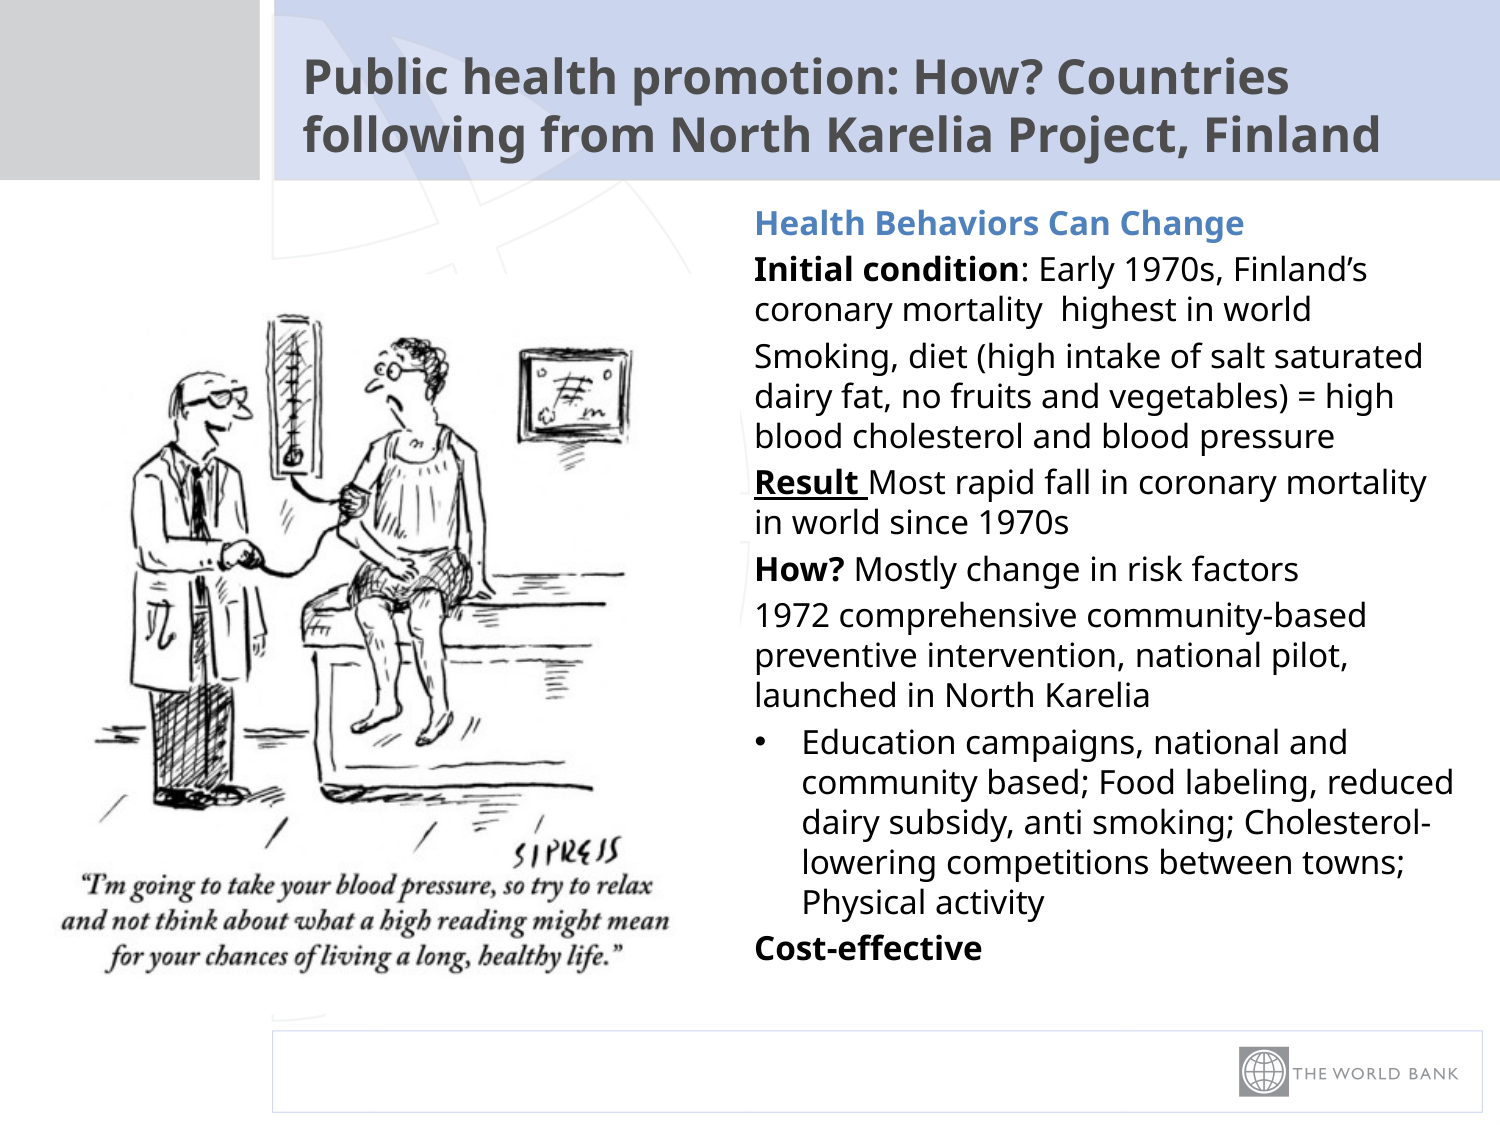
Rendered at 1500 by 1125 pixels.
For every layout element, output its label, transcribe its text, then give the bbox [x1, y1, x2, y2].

list Health Behaviors Can Change Initial condition: Early 1970s, Finland’s coronary mortality highest in world Smoking, diet (high intake of salt saturated dairy fat, no fruits and vegetables) = high blood cholesterol and blood pressure Result Most rapid fall in coronary mortality in world since 1970s How? Mostly change in risk factors 1972 comprehensive community-based preventive intervention, national pilot, launched in North Karelia Education campaigns, national and community based; Food labeling, reduced dairy subsidy, anti smoking; Cholesterol-lowering competitions between towns; Physical activity Cost-effective [739, 194, 1476, 1095]
picture [0, 0, 1500, 1125]
title Public health promotion: How? Countries following from North Karelia Project, Finland [287, 22, 1435, 186]
